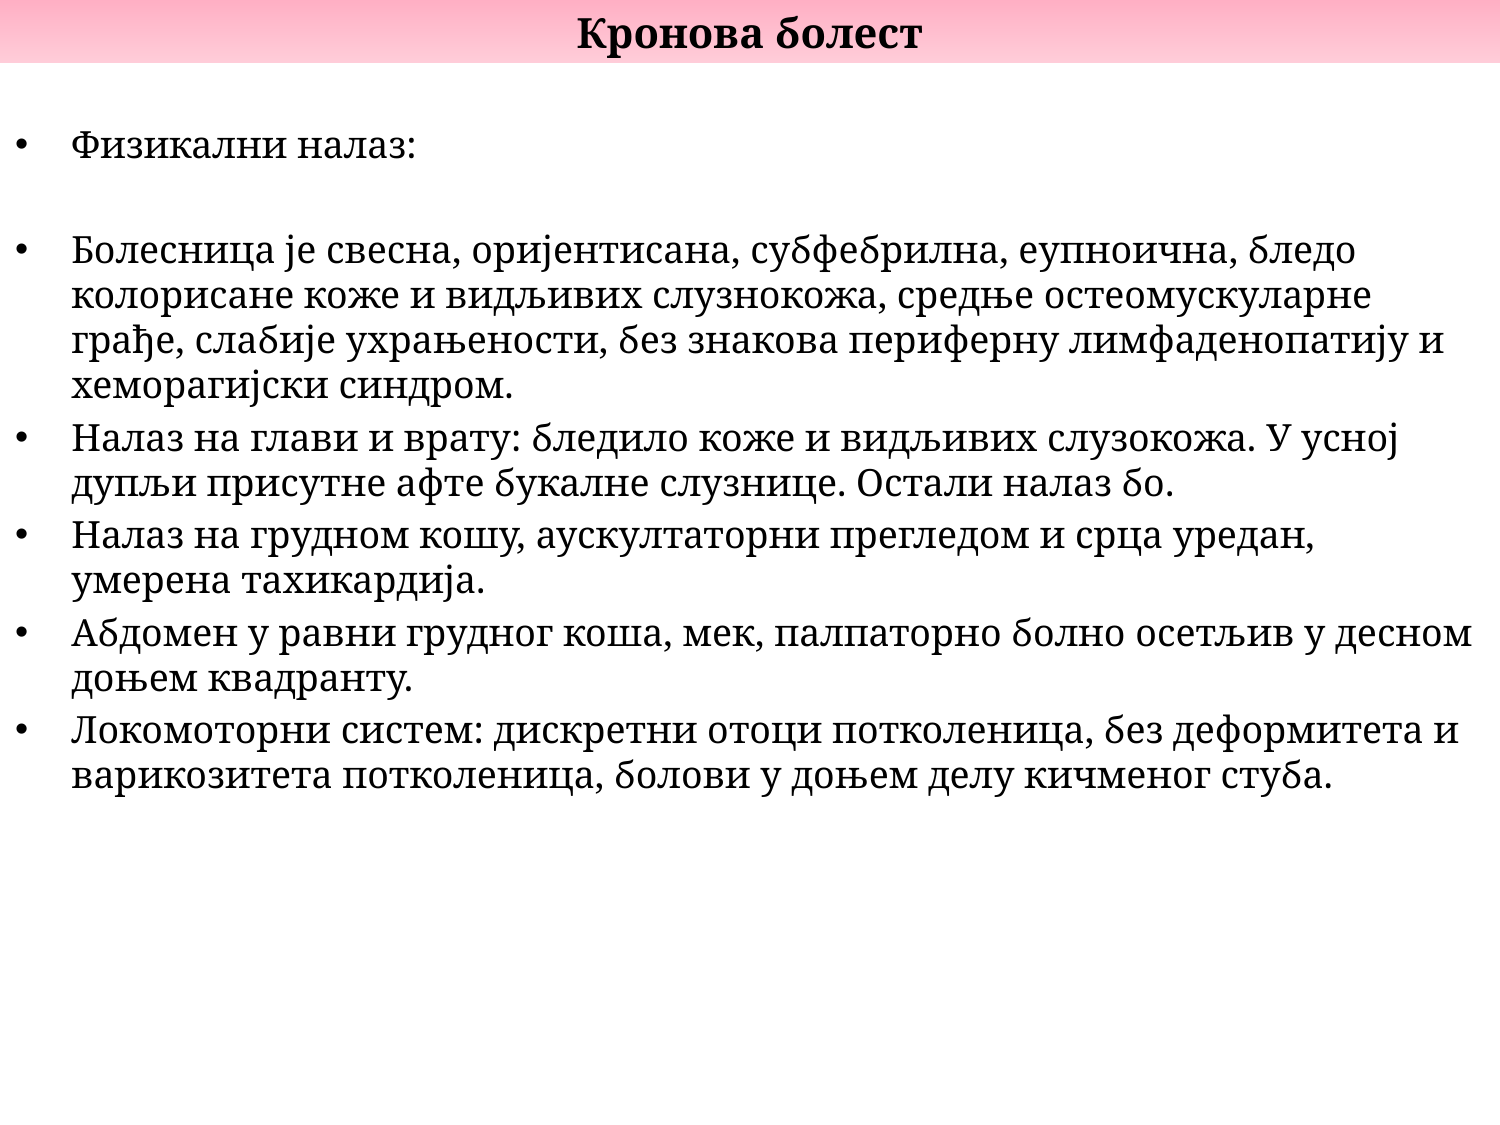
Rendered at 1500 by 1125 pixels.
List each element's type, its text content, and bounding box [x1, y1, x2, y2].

list Физикални налаз: Болесница је свесна, оријентисана, субфебрилна, еупноична, бледо колорисане коже и видљивих слузнокожа, средње остеомускуларне грађе, слабије ухрањености, без знакова периферну лимфаденопатију и хеморагијски синдром. Налаз на глави и врату: бледило коже и видљивих слузокожа. У усној дупљи присутне афте букалне слузнице. Остали налаз бо. Налаз на грудном кошу, аускултаторни прегледом и срца уредан, умерена тахикардија. Абдомен у равни грудног коша, мек, палпаторно болно осетљив у десном доњем квадранту. Локомоторни систем: дискретни отоци потколеница, без деформитета и варикозитета потколеница, болови у доњем делу кичменог стуба. [0, 113, 1500, 857]
text_box Кронова болест [0, 0, 1500, 63]
